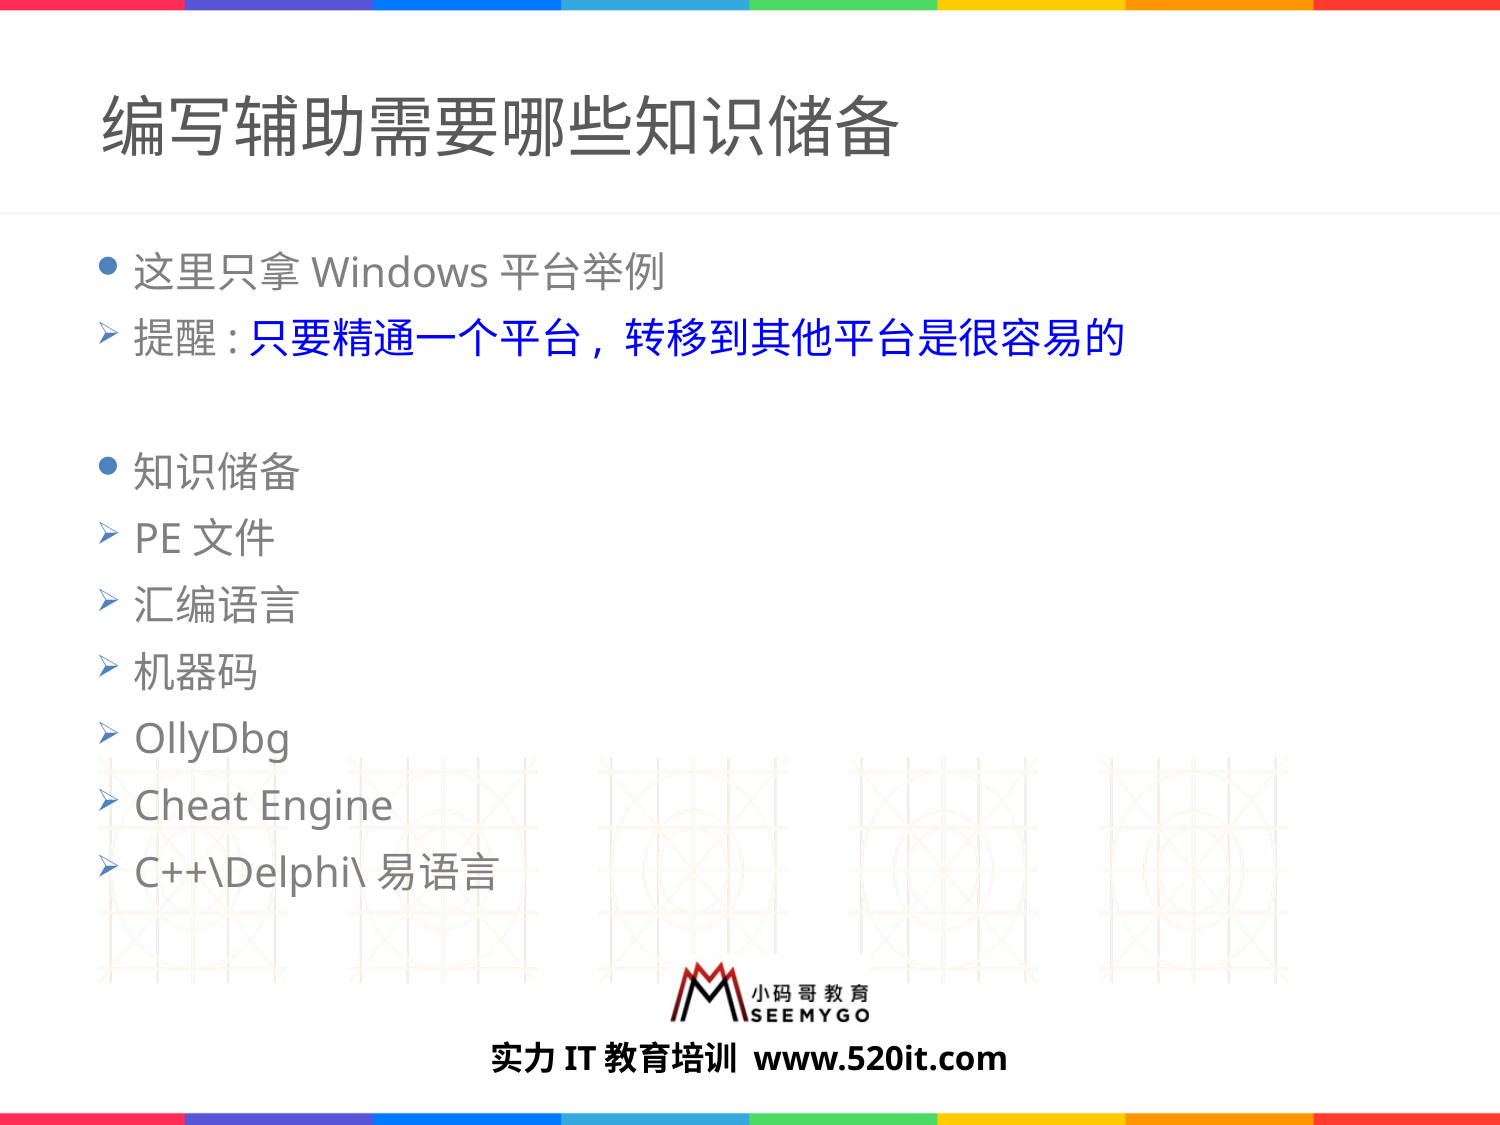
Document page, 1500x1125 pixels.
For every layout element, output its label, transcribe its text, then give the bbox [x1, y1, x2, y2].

picture [0, 216, 1500, 1125]
title 编写辅助需要哪些知识储备 [85, 77, 1419, 214]
list 这里只拿Windows平台举例 提醒:只要精通一个平台, 转移到其他平台是很容易的 知识储备 PE文件 汇编语言 机器码 OllyDbg Cheat Engine C++\Delphi\易语言 [81, 237, 1416, 1005]
picture [0, 0, 1500, 211]
